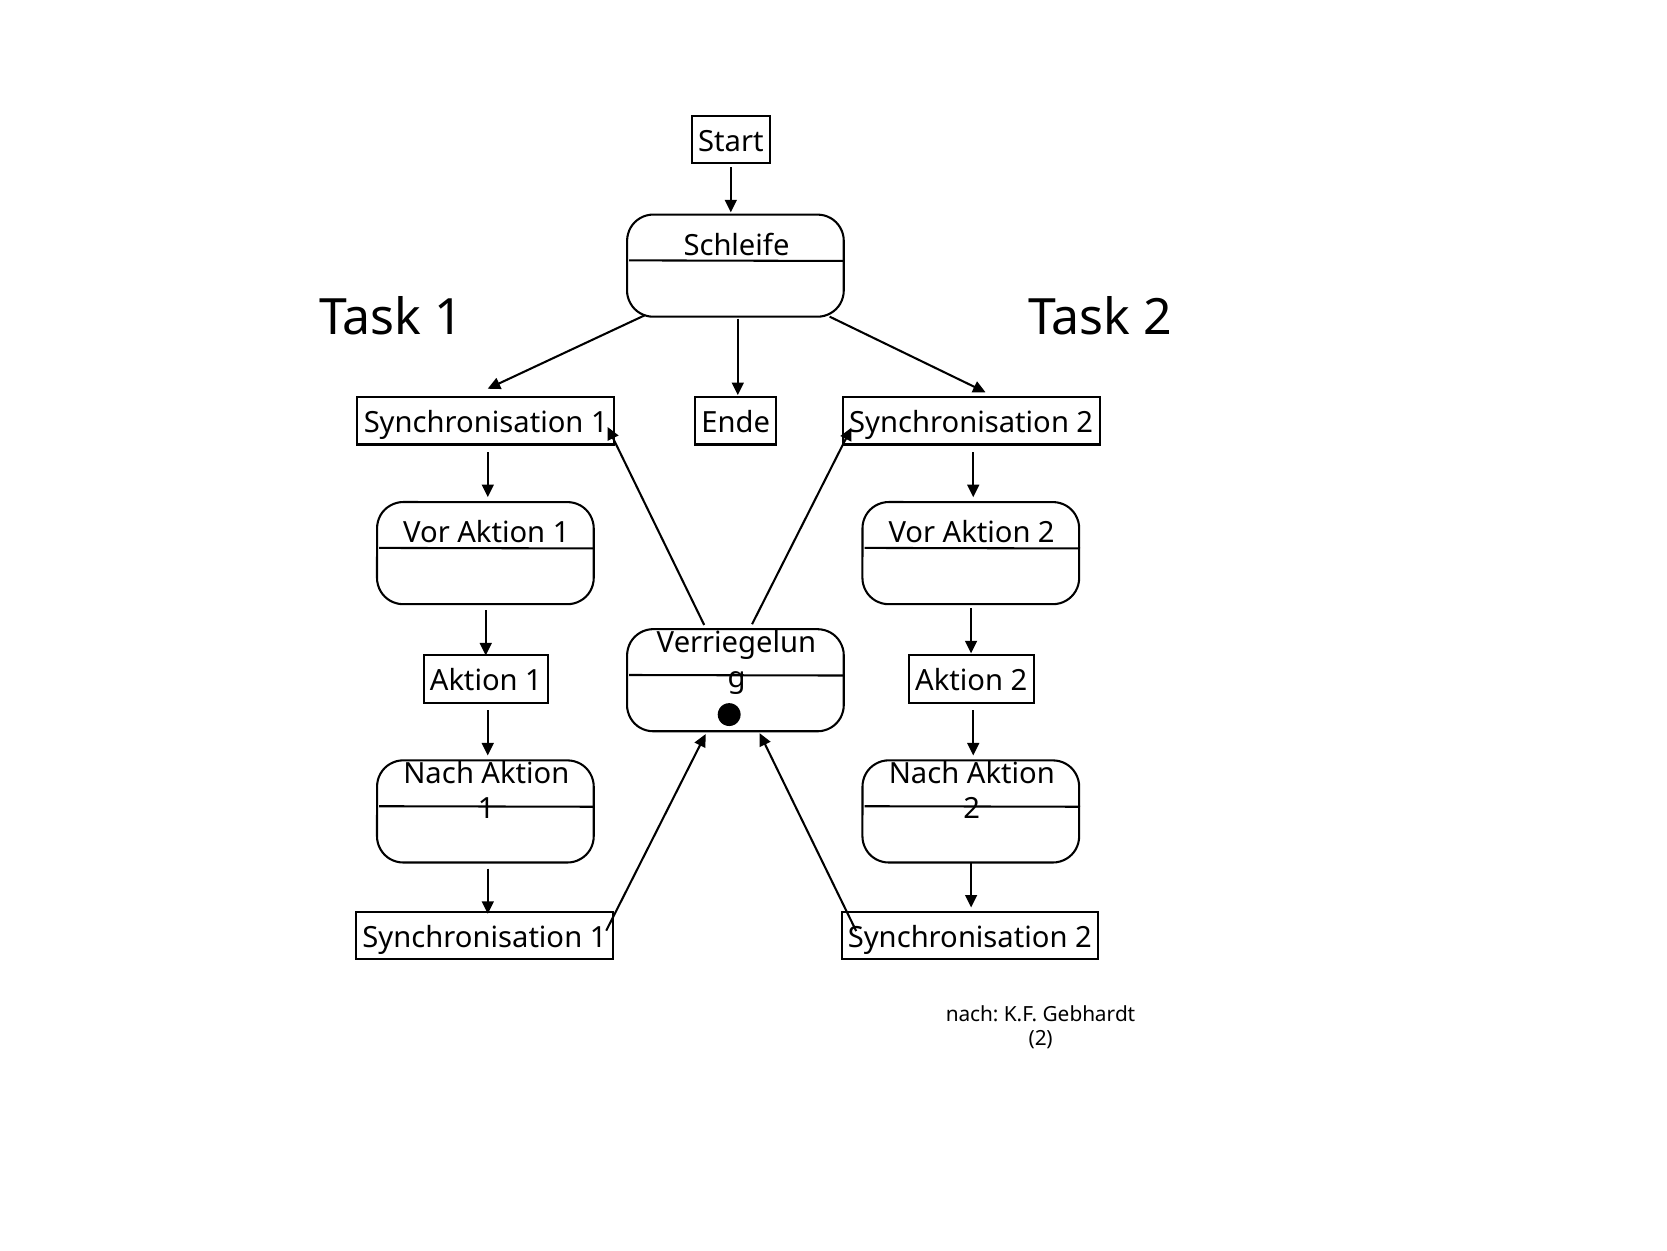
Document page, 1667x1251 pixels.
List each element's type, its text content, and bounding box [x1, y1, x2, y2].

text_box Synchronisation 2 [841, 911, 1099, 960]
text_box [376, 760, 595, 863]
text_box [481, 869, 494, 914]
text_box [724, 167, 738, 207]
text_box nach: K.F. Gebhardt (2) [933, 993, 1148, 1057]
text_box [606, 738, 706, 931]
text_box [964, 869, 978, 908]
text_box Start [691, 115, 770, 164]
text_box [862, 501, 1081, 605]
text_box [626, 214, 845, 317]
text_box Task 2 [1021, 278, 1179, 351]
text_box [481, 710, 494, 753]
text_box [376, 501, 595, 605]
text_box [964, 612, 978, 654]
text_box Aktion 1 [423, 655, 549, 703]
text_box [862, 760, 1081, 863]
text_box [844, 323, 986, 393]
text_box Aktion 2 [908, 655, 1034, 703]
text_box [731, 324, 744, 395]
text_box [967, 452, 980, 494]
text_box [479, 612, 492, 656]
text_box [967, 710, 980, 753]
text_box Synchronisation 2 [842, 397, 1100, 445]
text_box Ende [695, 397, 777, 445]
text_box Synchronisation 1 [356, 911, 613, 960]
text_box [607, 427, 703, 622]
text_box [753, 427, 852, 622]
text_box [759, 738, 857, 932]
text_box [481, 452, 494, 494]
text_box [487, 323, 629, 390]
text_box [626, 628, 845, 732]
text_box Task 1 [312, 278, 470, 351]
text_box Synchronisation 1 [357, 397, 615, 445]
